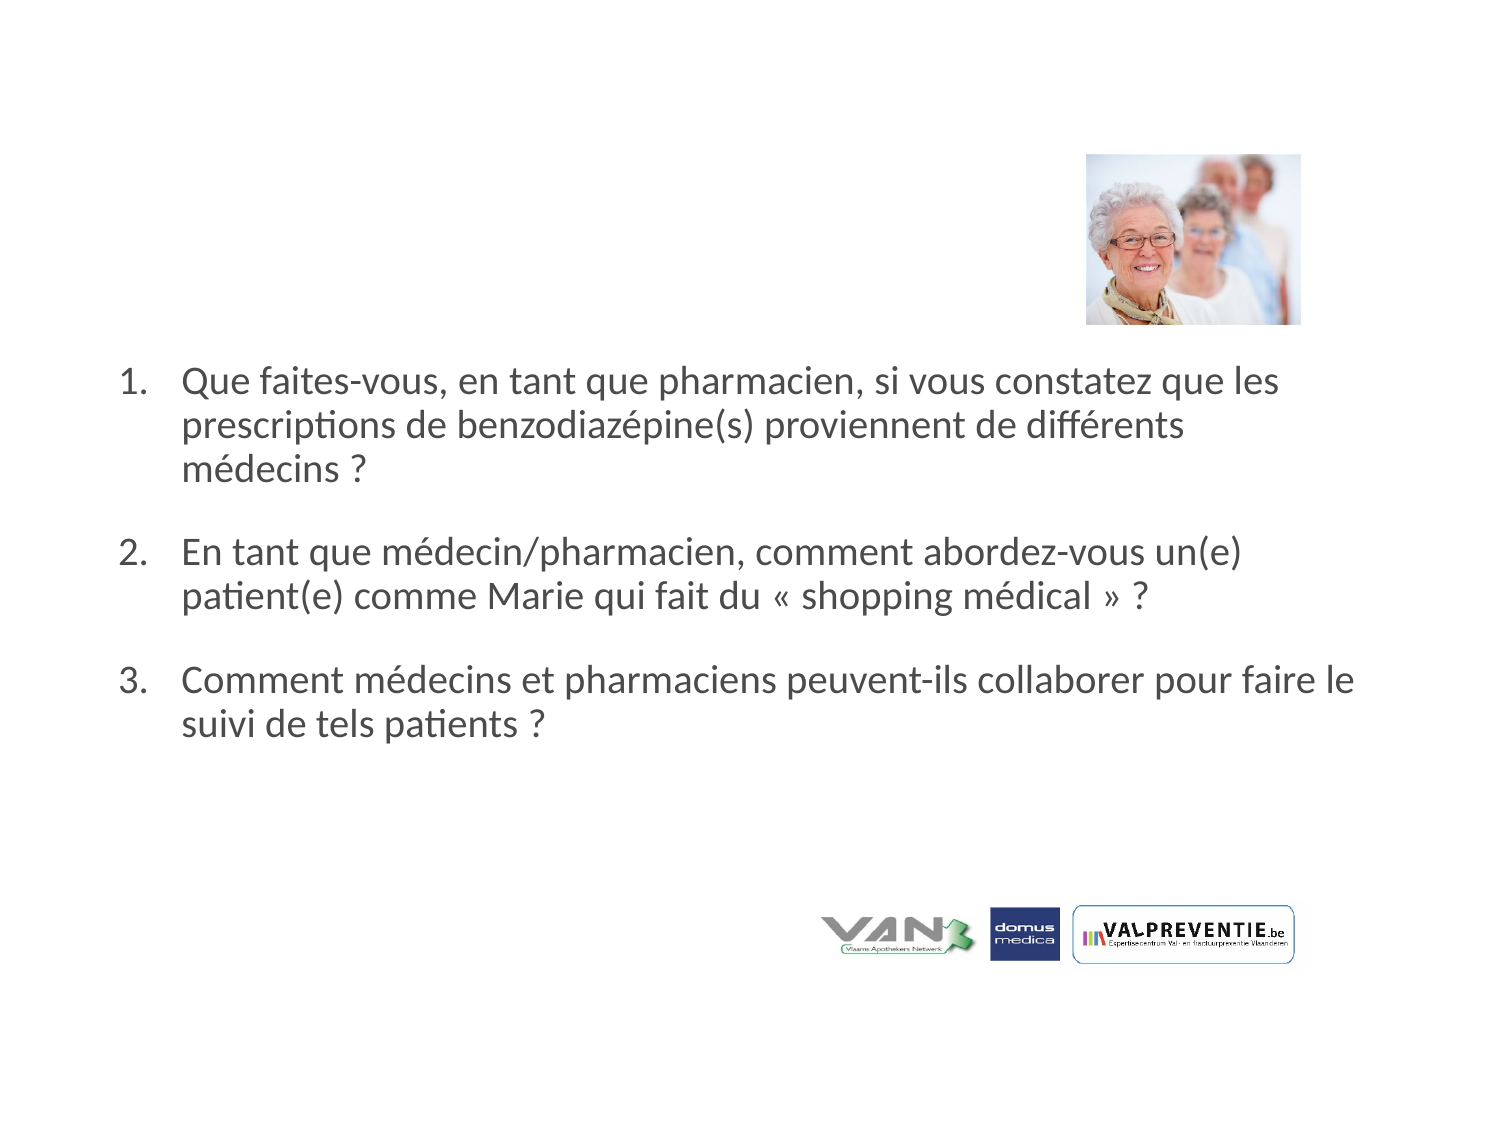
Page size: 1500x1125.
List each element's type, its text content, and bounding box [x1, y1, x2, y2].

picture [1086, 154, 1301, 325]
list Que faites-vous, en tant que pharmacien, si vous constatez que les prescriptions de benzodiazépine(s) proviennent de différents médecins ? En tant que médecin/pharmacien, comment abordez-vous un(e) patient(e) comme Marie qui fait du « shopping médical » ? Comment médecins et pharmaciens peuvent-ils collaborer pour faire le suivi de tels patients ? [103, 351, 1397, 1066]
picture [812, 898, 1307, 970]
